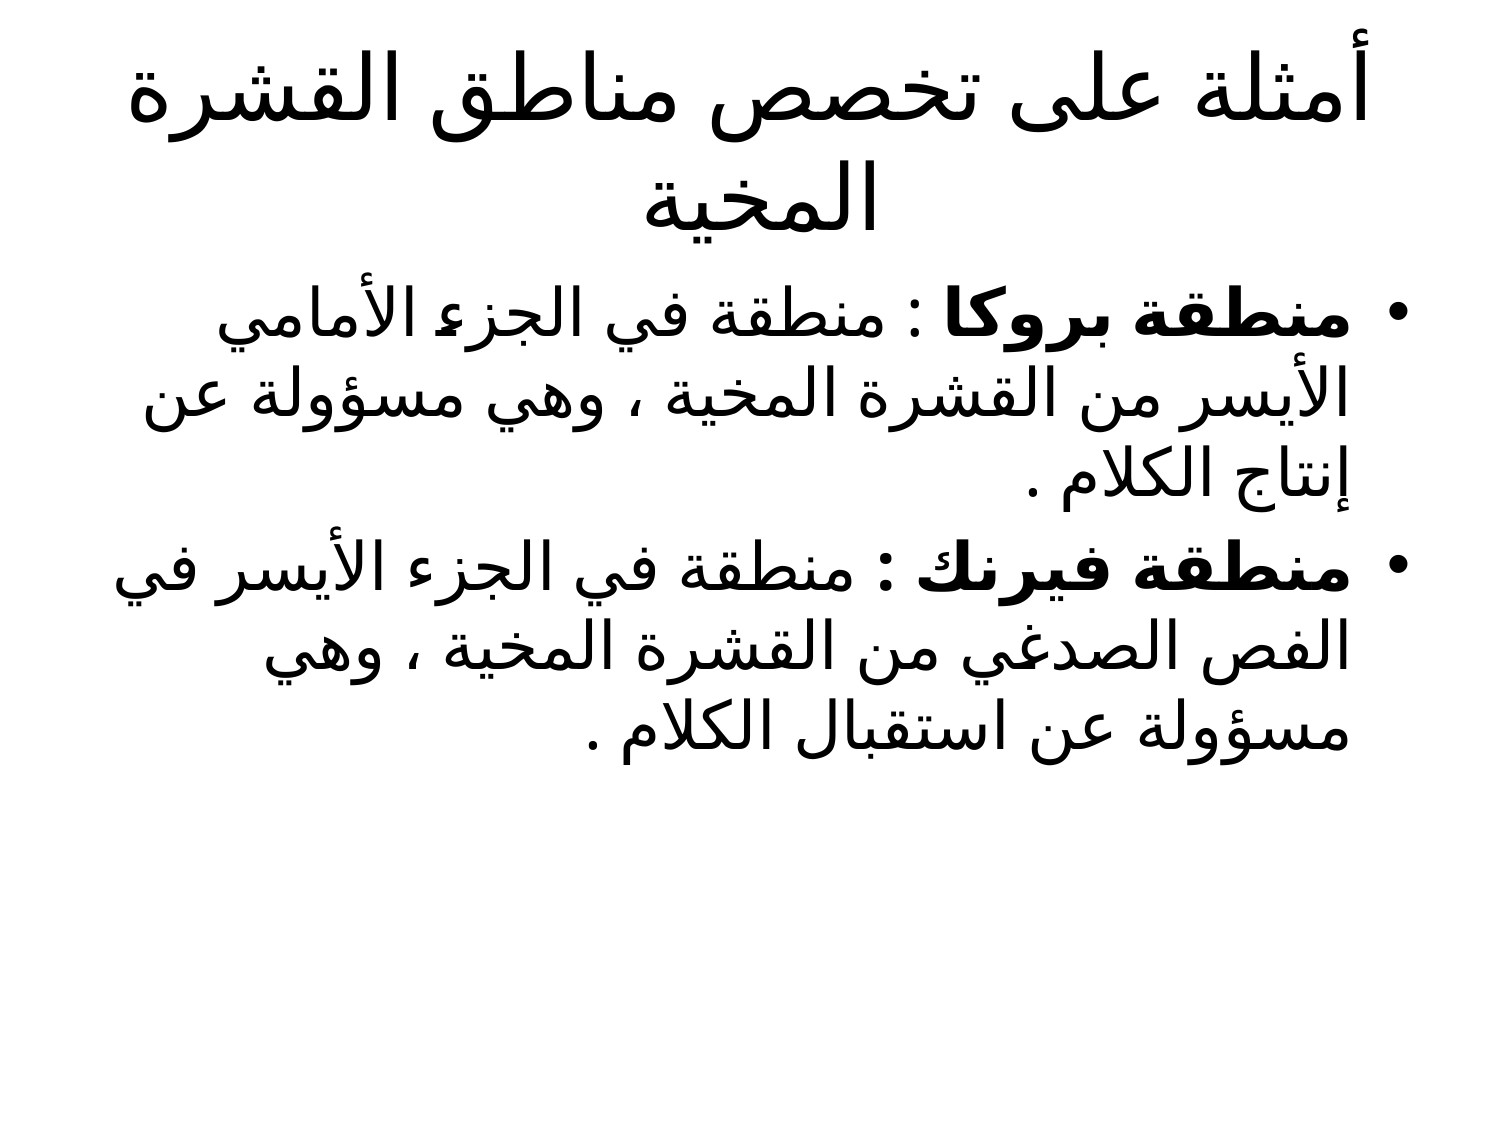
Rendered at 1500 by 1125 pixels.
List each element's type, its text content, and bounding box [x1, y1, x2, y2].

list منطقة بروكا : منطقة في الجزء الأمامي الأيسر من القشرة المخية ، وهي مسؤولة عن إنتاج الكلام . منطقة فيرنك : منطقة في الجزء الأيسر في الفص الصدغي من القشرة المخية ، وهي مسؤولة عن استقبال الكلام . [75, 262, 1425, 1005]
title أمثلة على تخصص مناطق القشرة المخية [75, 45, 1425, 233]
